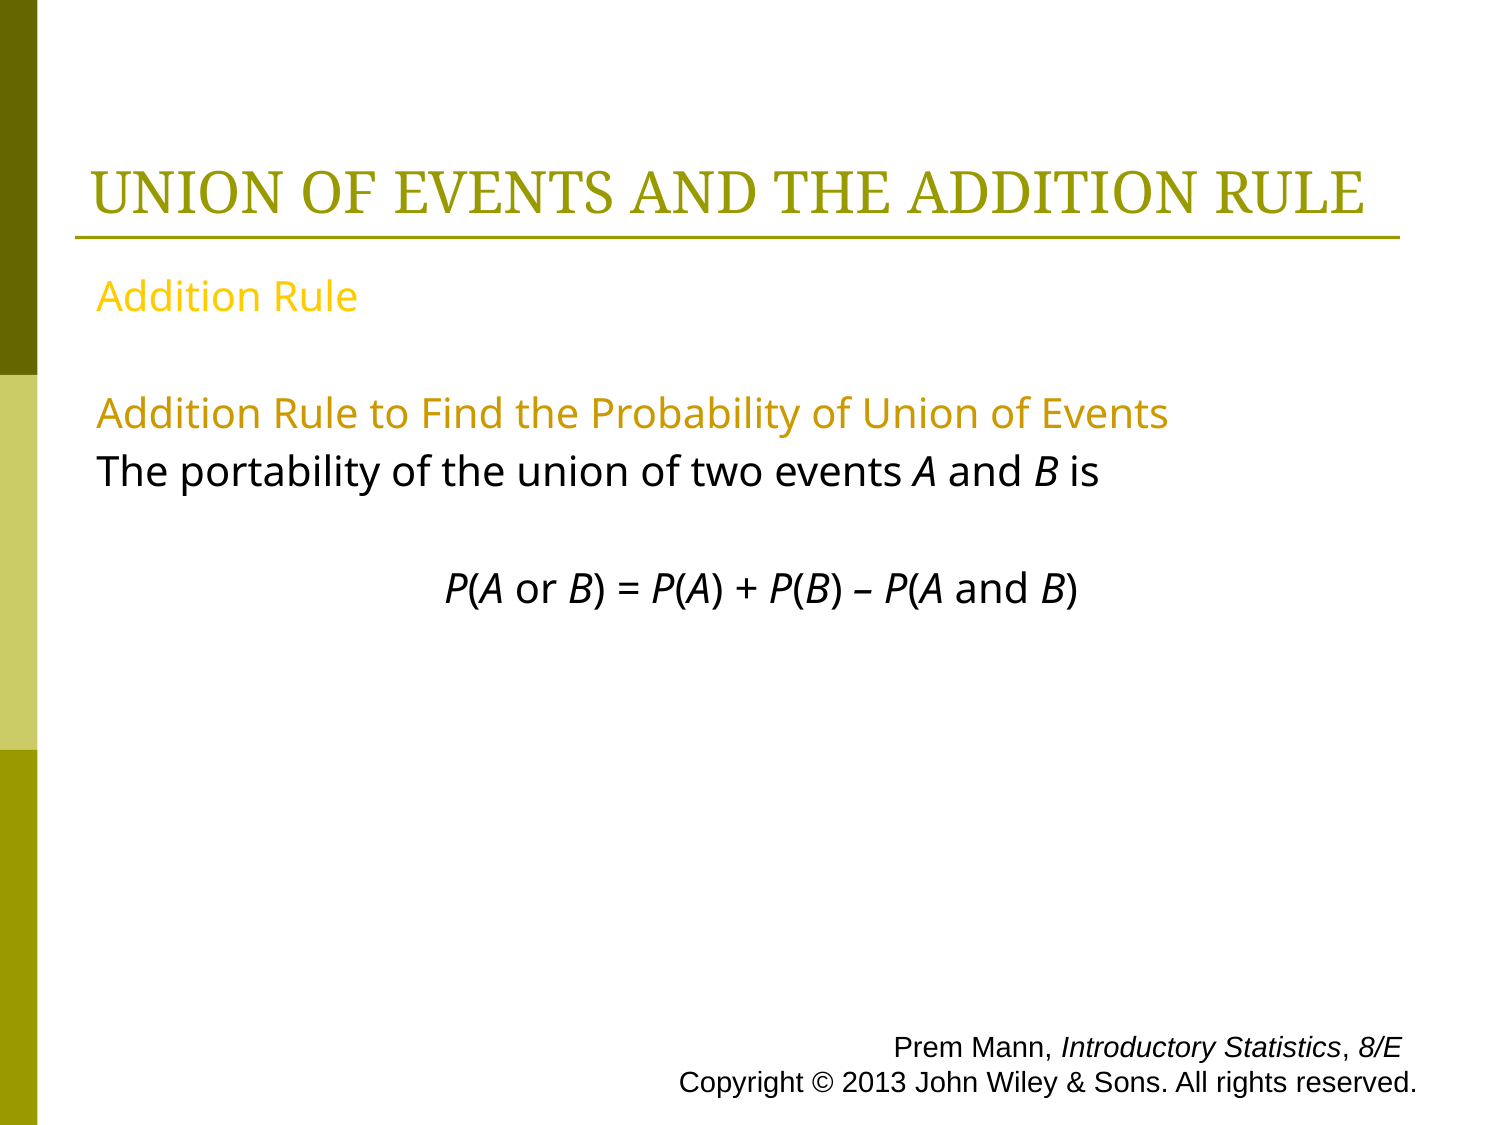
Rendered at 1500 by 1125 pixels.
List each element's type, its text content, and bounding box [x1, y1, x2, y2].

list Addition Rule Addition Rule to Find the Probability of Union of Events The portability of the union of two events A and B is P(A or B) = P(A) + P(B) – P(A and B) [24, 262, 1441, 938]
text_box Prem Mann, Introductory Statistics, 8/E Copyright © 2013 John Wiley & Sons. All rights reserved. [664, 1020, 1449, 1106]
title UNION OF EVENTS AND THE ADDITION RULE [75, 45, 1425, 233]
